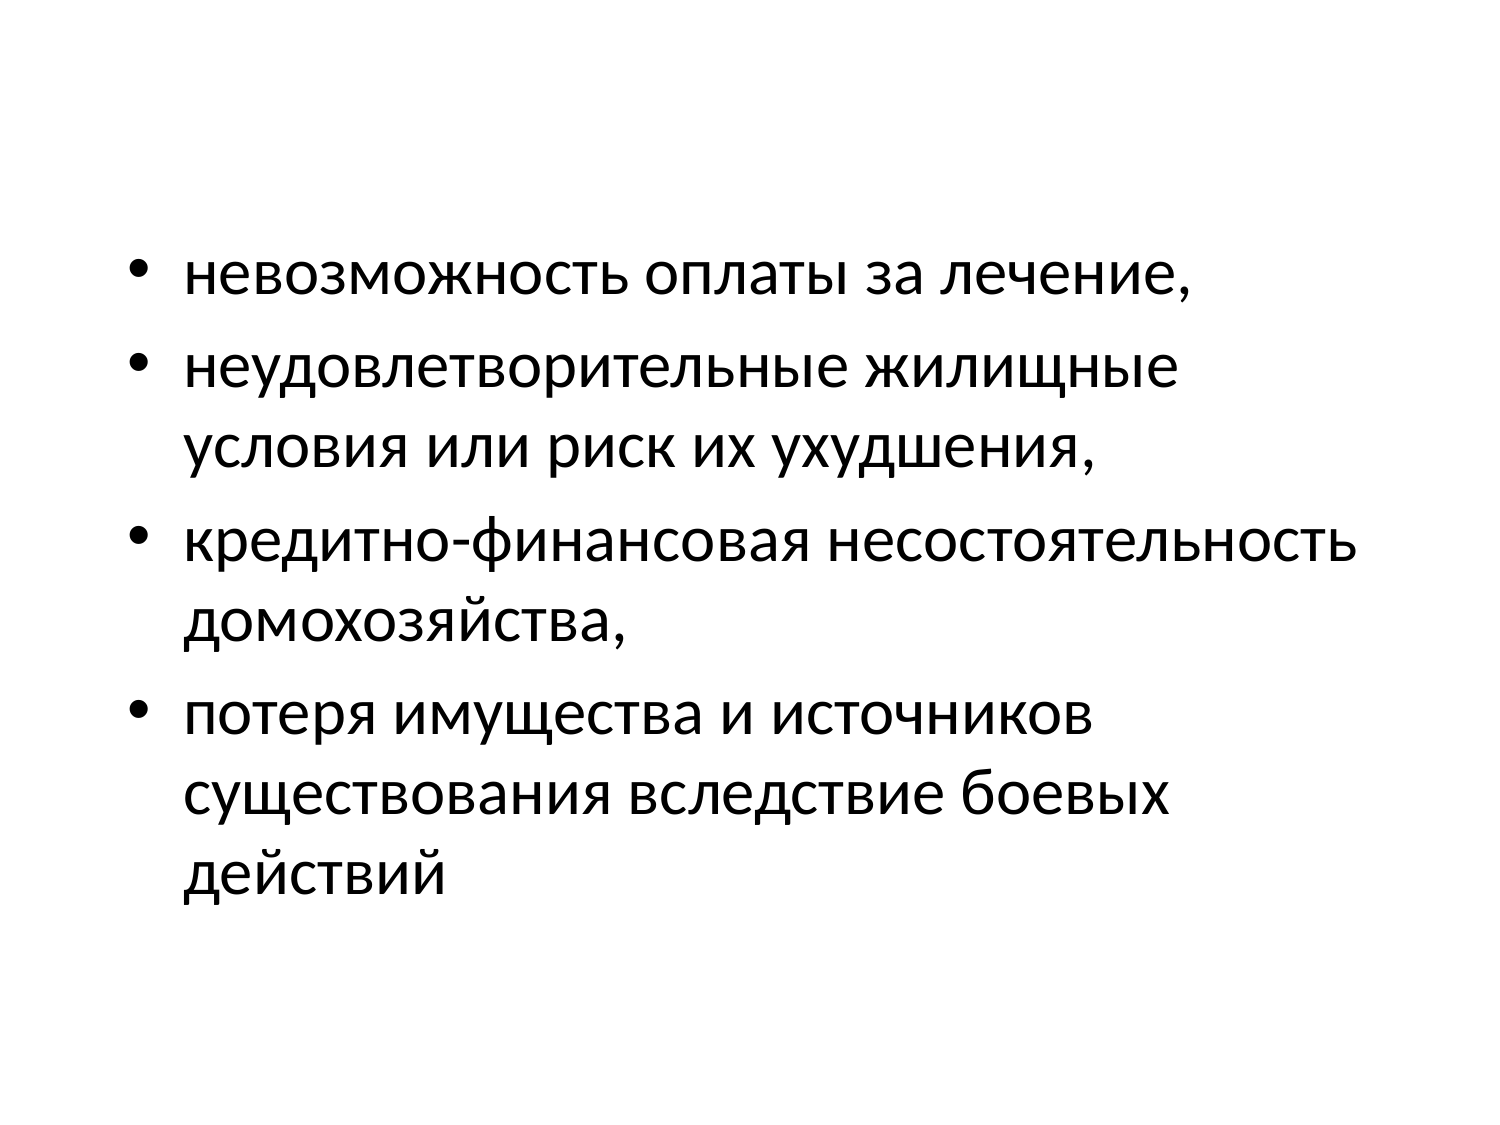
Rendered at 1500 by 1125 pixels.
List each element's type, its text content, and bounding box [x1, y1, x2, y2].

list невозможность оплаты за лечение, неудовлетворительные жилищные условия или риск их ухудшения, кредитно-финансовая несостоятельность домохозяйства, потеря имущества и источников существования вследствие боевых действий [112, 219, 1388, 917]
